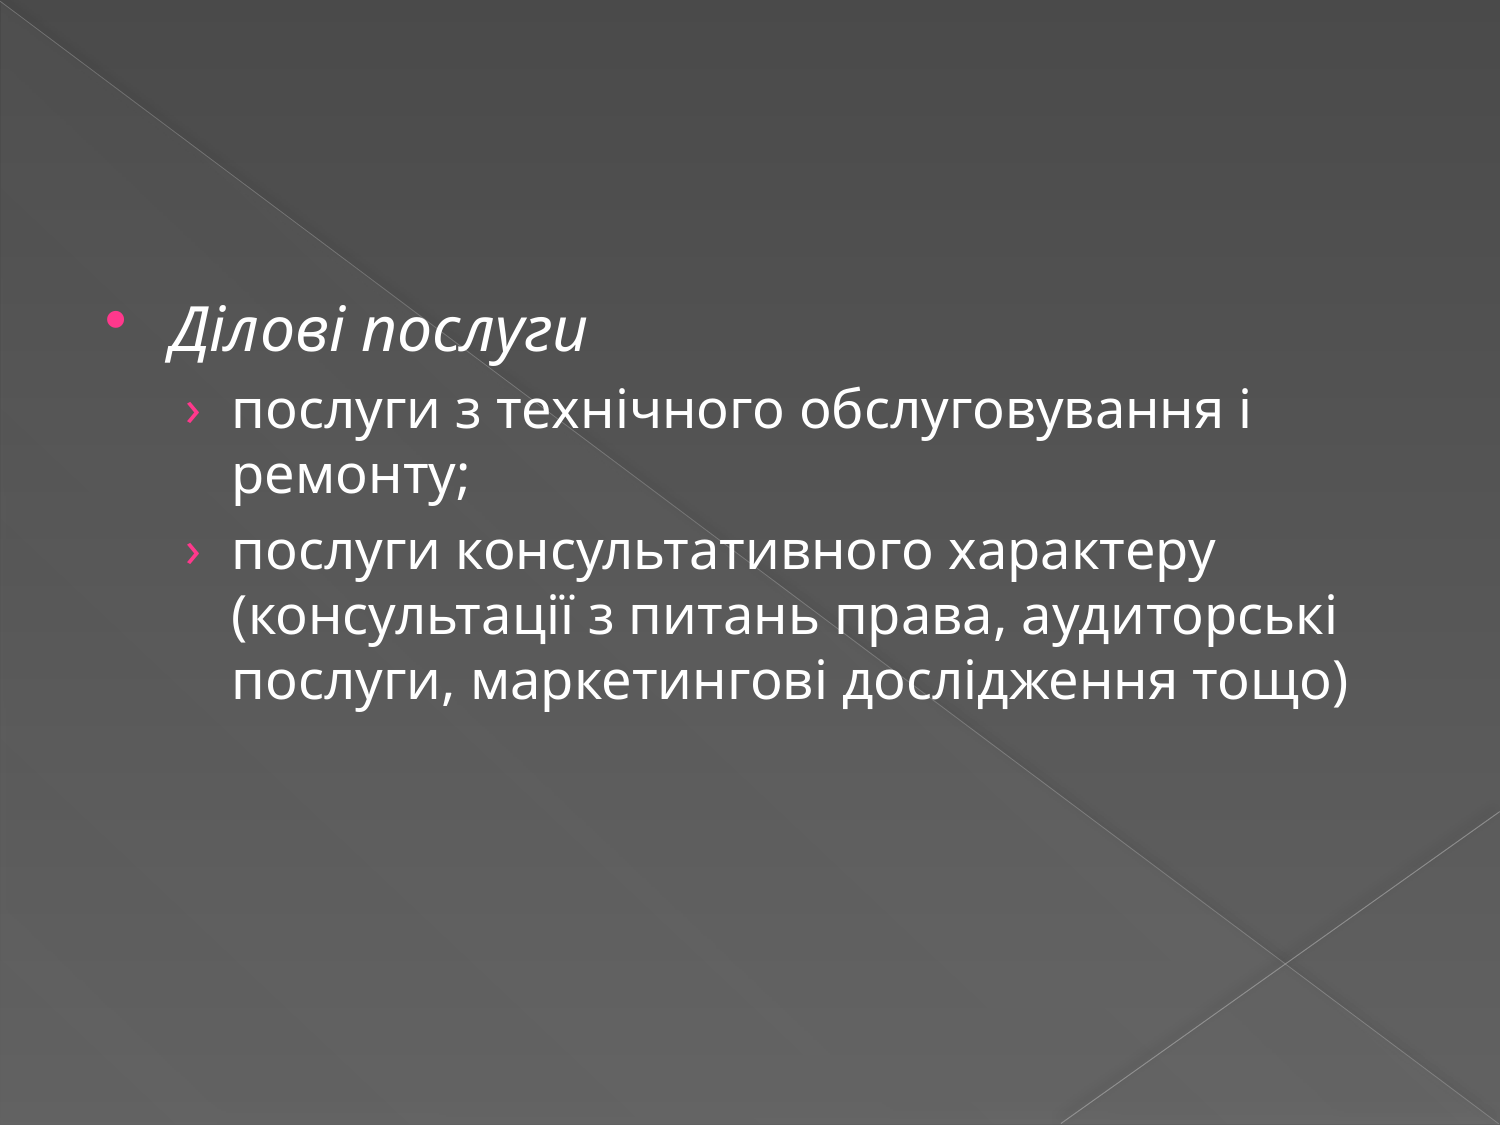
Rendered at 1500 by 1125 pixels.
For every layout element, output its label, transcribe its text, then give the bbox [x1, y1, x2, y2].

list Ділові послуги послуги з технічного обслуговування і ремонту; послуги консультативного характеру (консультації з питань права, ауди­торські послуги, маркетингові дослідження тощо) [82, 281, 1432, 1032]
